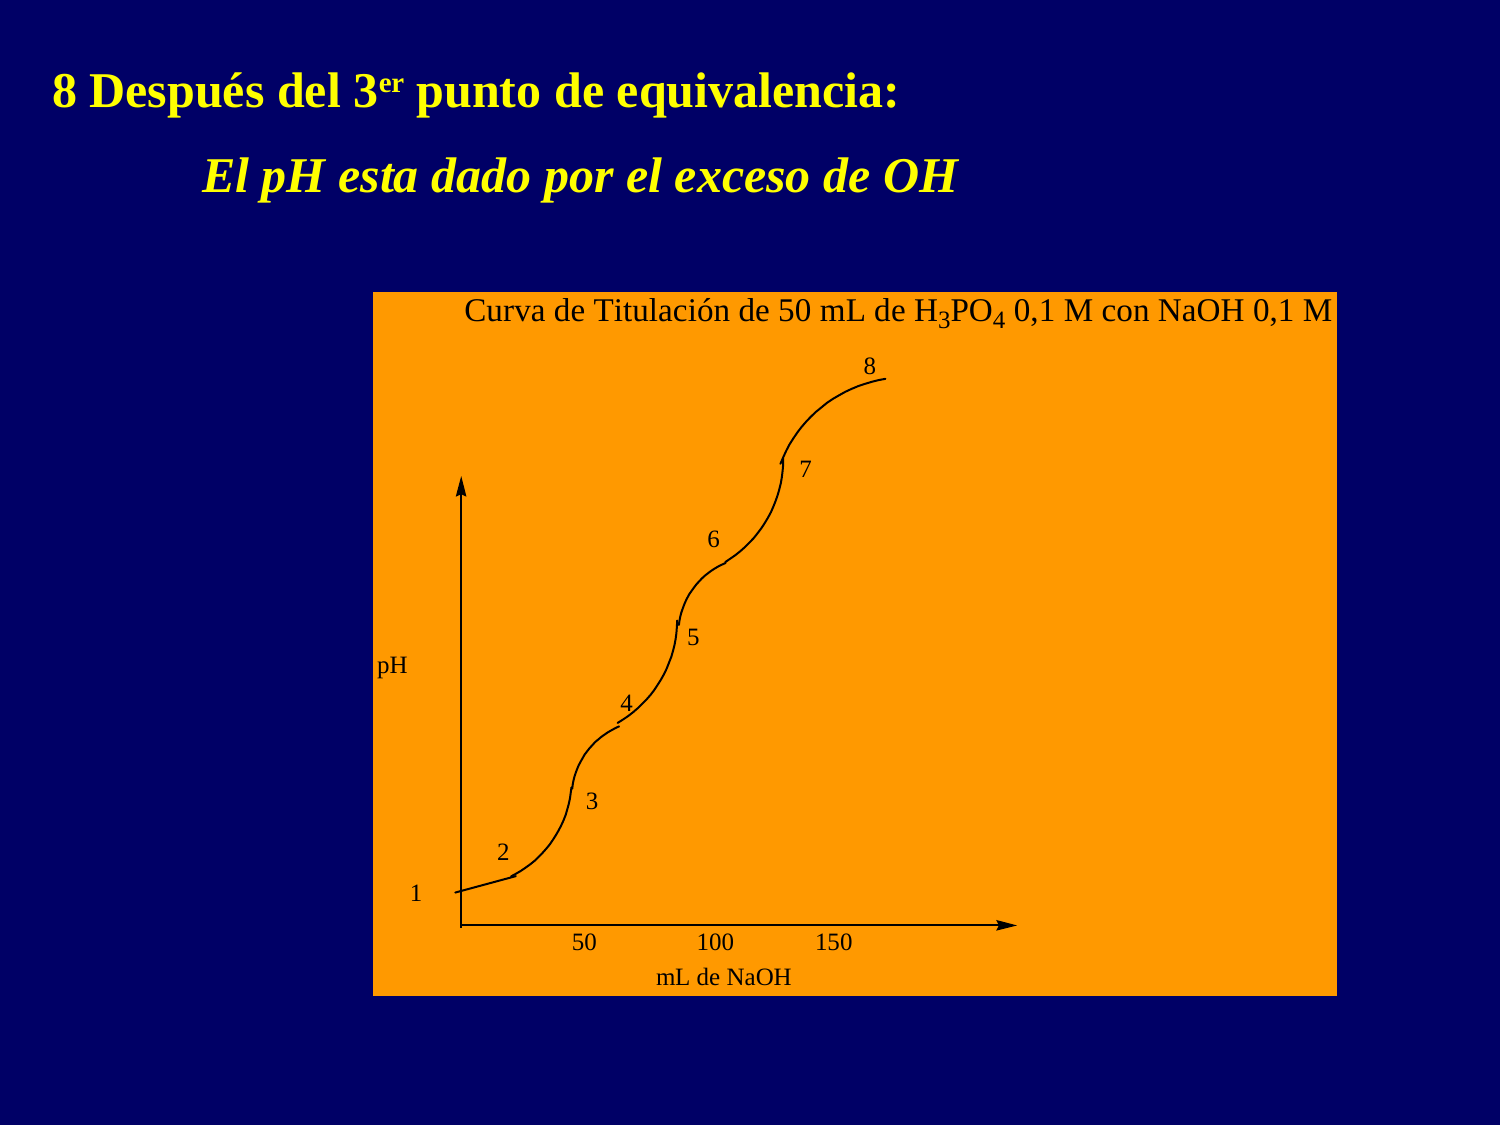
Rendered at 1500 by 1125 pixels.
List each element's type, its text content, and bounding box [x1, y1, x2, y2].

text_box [372, 291, 1338, 996]
text_box 8 Después del 3er punto de equivalencia: El pH esta dado por el exceso de OH [37, 50, 1500, 210]
